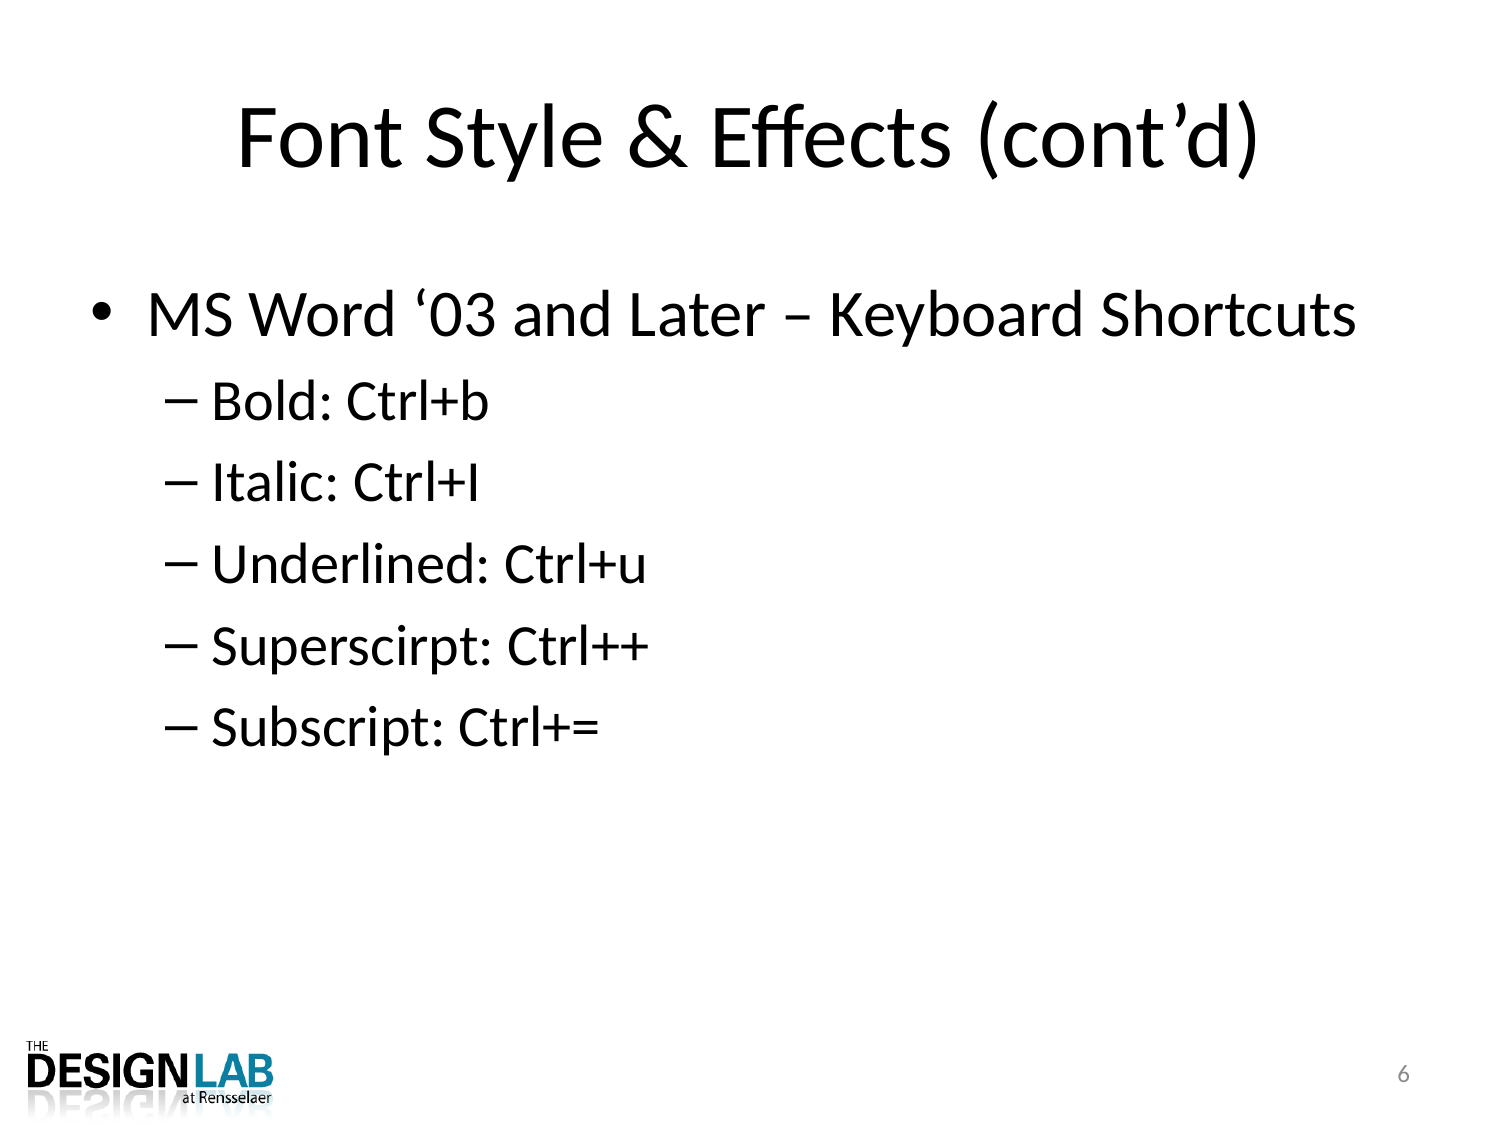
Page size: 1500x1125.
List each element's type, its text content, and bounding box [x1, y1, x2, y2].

slide_number 6 [1074, 1042, 1425, 1103]
picture [24, 1037, 275, 1125]
title Font Style & Effects (cont’d) [75, 37, 1425, 225]
list MS Word ‘03 and Later – Keyboard Shortcuts Bold: Ctrl+b Italic: Ctrl+I Underlined: Ctrl+u Superscirpt: Ctrl++ Subscript: Ctrl+= [75, 262, 1425, 1005]
